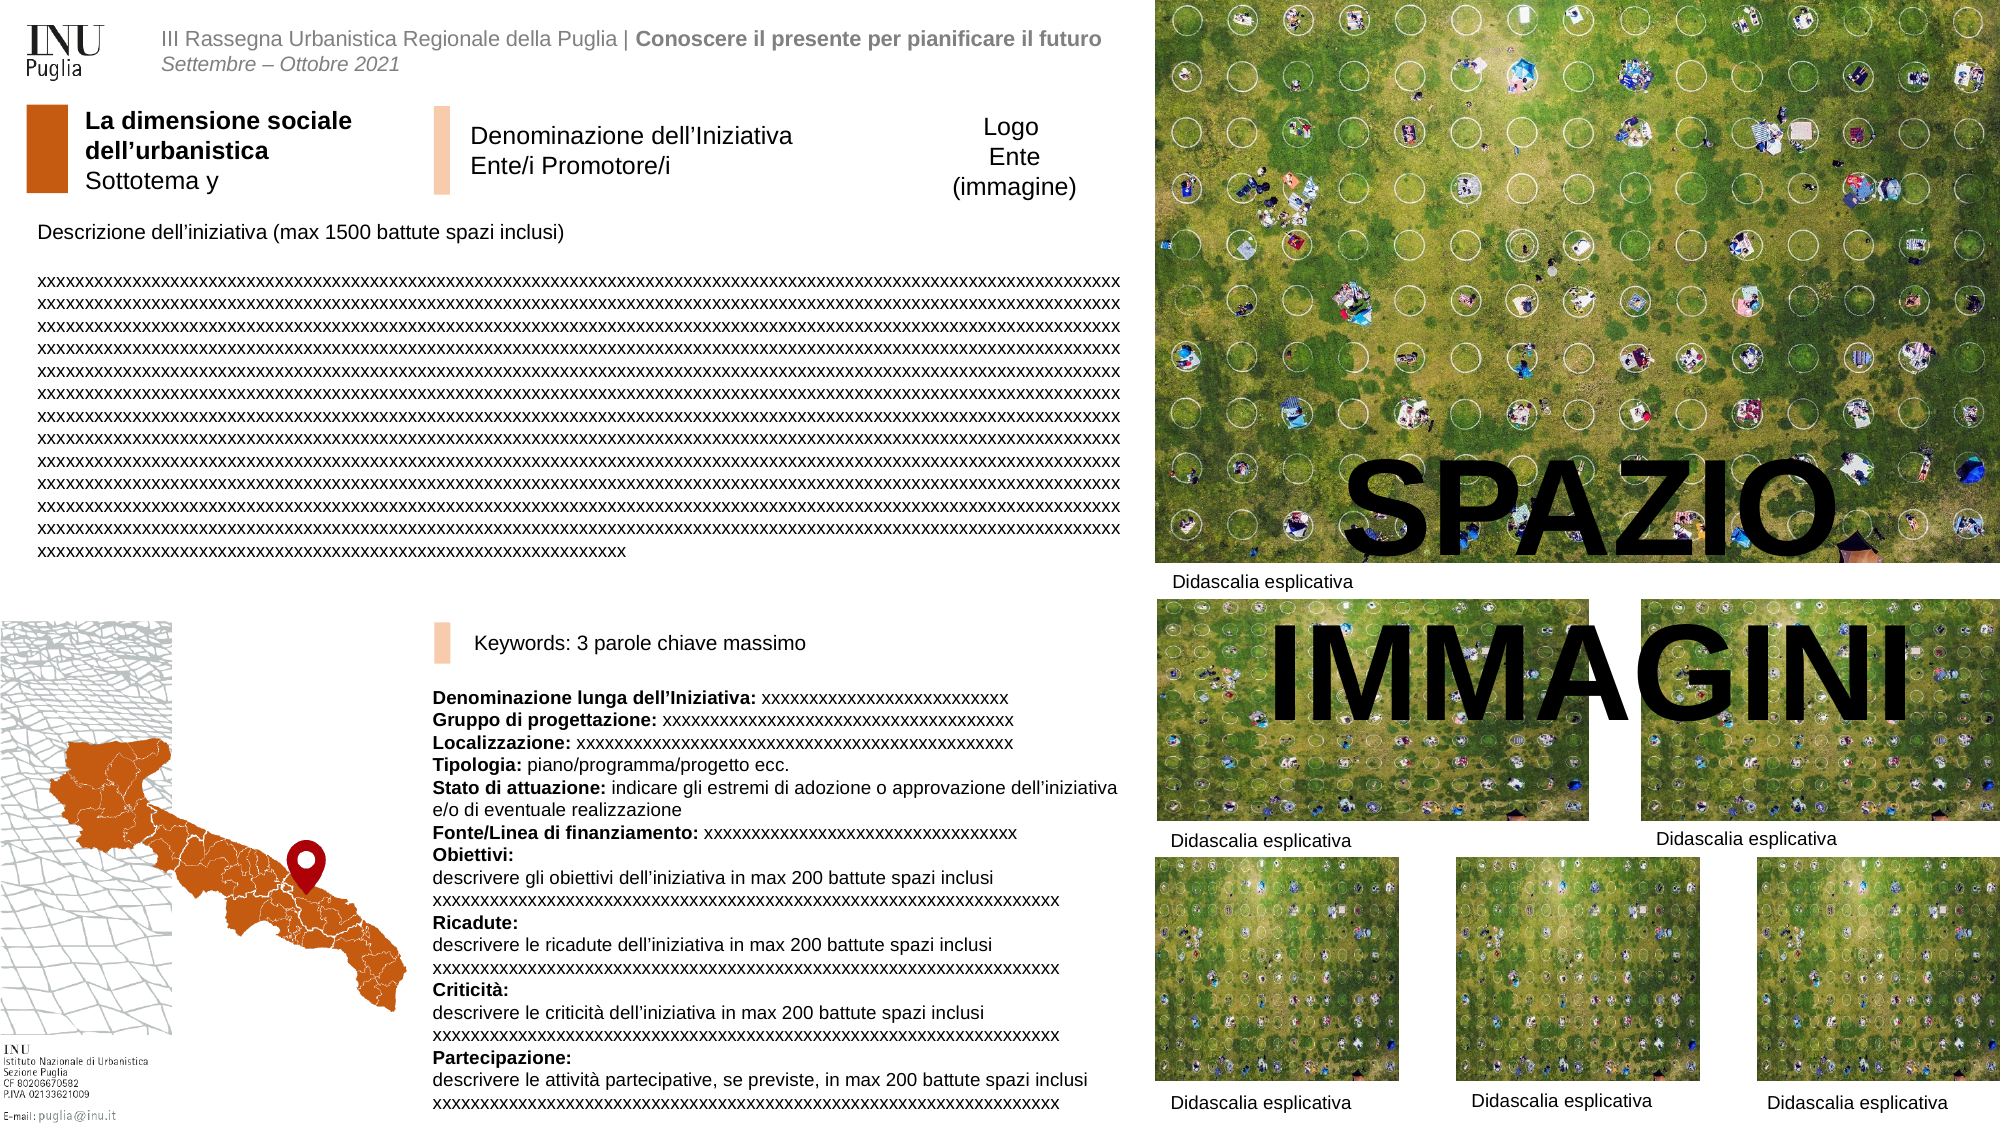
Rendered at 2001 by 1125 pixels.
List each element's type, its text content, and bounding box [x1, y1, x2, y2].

picture [1157, 599, 1589, 821]
text_box [26, 104, 69, 194]
text_box [433, 621, 451, 665]
picture [0, 385, 471, 1125]
text_box Didascalia esplicativa [1641, 821, 2000, 857]
text_box Didascalia esplicativa [1157, 563, 1566, 599]
text_box Keywords: 3 parole chiave massimo [459, 622, 1040, 663]
picture [23, 4, 202, 95]
picture [1155, 0, 2000, 563]
text_box Didascalia esplicativa [1155, 821, 1565, 859]
text_box Denominazione lunga dell’Iniziativa: xxxxxxxxxxxxxxxxxxxxxxxxxx Gruppo di progettazione: xxxxxxxxxxxxxxxxxxxxxxxxxxxxxxxxxxxxx Localizzazione: xxxxxxxxxxxxxxxxxxxxxxxxxxxxxxxxxxxxxxxxxxxxxx Tipologia: piano/programma/progetto ecc. Stato di attuazione: indicare gli estremi di adozione o approvazione dell’iniziativa e/o di eventuale realizzazione Fonte/Linea di finanziamento: xxxxxxxxxxxxxxxxxxxxxxxxxxxxxxxxx Obiettivi: descrivere gli obiettivi dell’iniziativa in max 200 battute spazi inclusi xxxxxxxxxxxxxxxxxxxxxxxxxxxxxxxxxxxxxxxxxxxxxxxxxxxxxxxxxxxxxxxxxx Ricadute: descrivere le ricadute dell’iniziativa in max 200 battute spazi inclusi xxxxxxxxxxxxxxxxxxxxxxxxxxxxxxxxxxxxxxxxxxxxxxxxxxxxxxxxxxxxxxxxxx Criticità: descrivere le criticità dell’iniziativa in max 200 battute spazi inclusi xxxxxxxxxxxxxxxxxxxxxxxxxxxxxxxxxxxxxxxxxxxxxxxxxxxxxxxxxxxxxxxxxx Partecipazione: descrivere le attività partecipative, se previste, in max 200 battute spazi inclusi xxxxxxxxxxxxxxxxxxxxxxxxxxxxxxxxxxxxxxxxxxxxxxxxxxxxxxxxxxxxxxxxxx [417, 678, 1144, 1121]
text_box [433, 105, 451, 196]
picture [1641, 599, 2000, 821]
text_box Didascalia esplicativa [1155, 1083, 1399, 1121]
picture [1757, 857, 2000, 1081]
text_box La dimensione sociale dell’urbanistica Sottotema y [70, 96, 429, 202]
text_box III Rassegna Urbanistica Regionale della Puglia | Conoscere il presente per pianificare il futuro Settembre – Ottobre 2021 [202, 16, 1155, 83]
picture [1456, 857, 1700, 1081]
text_box Didascalia esplicativa [1456, 1081, 1700, 1119]
text_box Didascalia esplicativa [1752, 1083, 1995, 1121]
text_box Logo Ente (immagine) [886, 103, 1144, 208]
text_box Descrizione dell’iniziativa (max 1500 battute spazi inclusi) xxxxxxxxxxxxxxxxxxxxxxxxxxxxxxxxxxxxxxxxxxxxxxxxxxxxxxxxxxxxxxxxxxxxxxxxxxxxxxxxxxxxxxxxxxxxxxxxxxxxxxxxxxxxxxxxxxxxxxxxxxxxxxxxxxxxxxxxxxxxxxxxxxxxxxxxxxxxxxxxxxxxxxxxxxxxxxxxxxxxxxxxxxxxxxxxxxxxxxxxxxxxxxxxxxxxxxxxxxxxxxxxxxxxxxxxxxxxxxxxxxxxxxxxxxxxxxxxxxxxxxxxxxxxxxxxxxxxxxxxxxxxxxxxxxxxxxxxxxxxxxxxxxxxxxxxxxxxxxxxxxxxxxxxxxxxxxxxxxxxxxxxxxxxxxxxxxxxxxxxxxxxxxxxxxxxxxxxxxxxxxxxxxxxxxxxxxxxxxxxxxxxxxxxxxxxxxxxxxxxxxxxxxxxxxxxxxxxxxxxxxxxxxxxxxxxxxxxxxxxxxxxxxxxxxxxxxxxxxxxxxxxxxxxxxxxxxxxxxxxxxxxxxxxxxxxxxxxxxxxxxxxxxxxxxxxxxxxxxxxxxxxxxxxxxxxxxxxxxxxxxxxxxxxxxxxxxxxxxxxxxxxxxxxxxxxxxxxxxxxxxxxxxxxxxxxxxxxxxxxxxxxxxxxxxxxxxxxxxxxxxxxxxxxxxxxxxxxxxxxxxxxxxxxxxxxxxxxxxxxxxxxxxxxxxxxxxxxxxxxxxxxxxxxxxxxxxxxxxxxxxxxxxxxxxxxxxxxxxxxxxxxxxxxxxxxxxxxxxxxxxxxxxxxxxxxxxxxxxxxxxxxxxxxxxxxxxxxxxxxxxxxxxxxxxxxxxxxxxxxxxxxxxxxxxxxxxxxxxxxxxxxxxxxxxxxxxxxxxxxxxxxxxxxxxxxxxxxxxxxxxxxxxxxxxxxxxxxxxxxxxxxxxxxxxxxxxxxxxxxxxxxxxxxxxxxxxxxxxxxxxxxxxxxxxxxxxxxxxxxxxxxxxxxxxxxxxxxxxxxxxxxxxxxxxxxxxxxxxxxxxxxxxxxxxxxxxxxxxxxxxxxxxxxxxxxxxxxxxxxxxxxxxxxxxxxxxxxxxxxxxxxxxxxxxxxxxxxxxxxxxxxxxxxxxxxxxxxxxxxxxxxxxxxxxxxxxxxxxxxxxxxxxxxxxxxxxxxxxxxxxxxxxxxxxxxxxxxxxxxxxxxxxxxxxxxxxxxxxxxxxxxxxxxxxxxxxxxxxxxxxxxxxxxxxxxxxxxxxxxxxxxxxxxxxxxxxxxxxxxxxxxxxxxxxxxxxxxxxxxxxxxxxxxxxxxxxxxxxxxxxxxxxxxxxxxxxxxxxxxxxxxxxxxxxxxxxxxxxxxxxxxxxxxxxxxxxxxxxxxxxxxxxxxxxxxxxxxxxxxxxxxxxxxxxxxxxxxxxxxxxxxxxxxxxxxxxxxxxxxxxxxxxxxxxxxxxxxxxxxxxxxxxxxxx [22, 210, 1144, 569]
text_box SPAZIO IMMAGINI [1566, 563, 1966, 756]
text_box Denominazione dell’Iniziativa Ente/i Promotore/i [455, 112, 886, 188]
picture [1155, 857, 1399, 1081]
